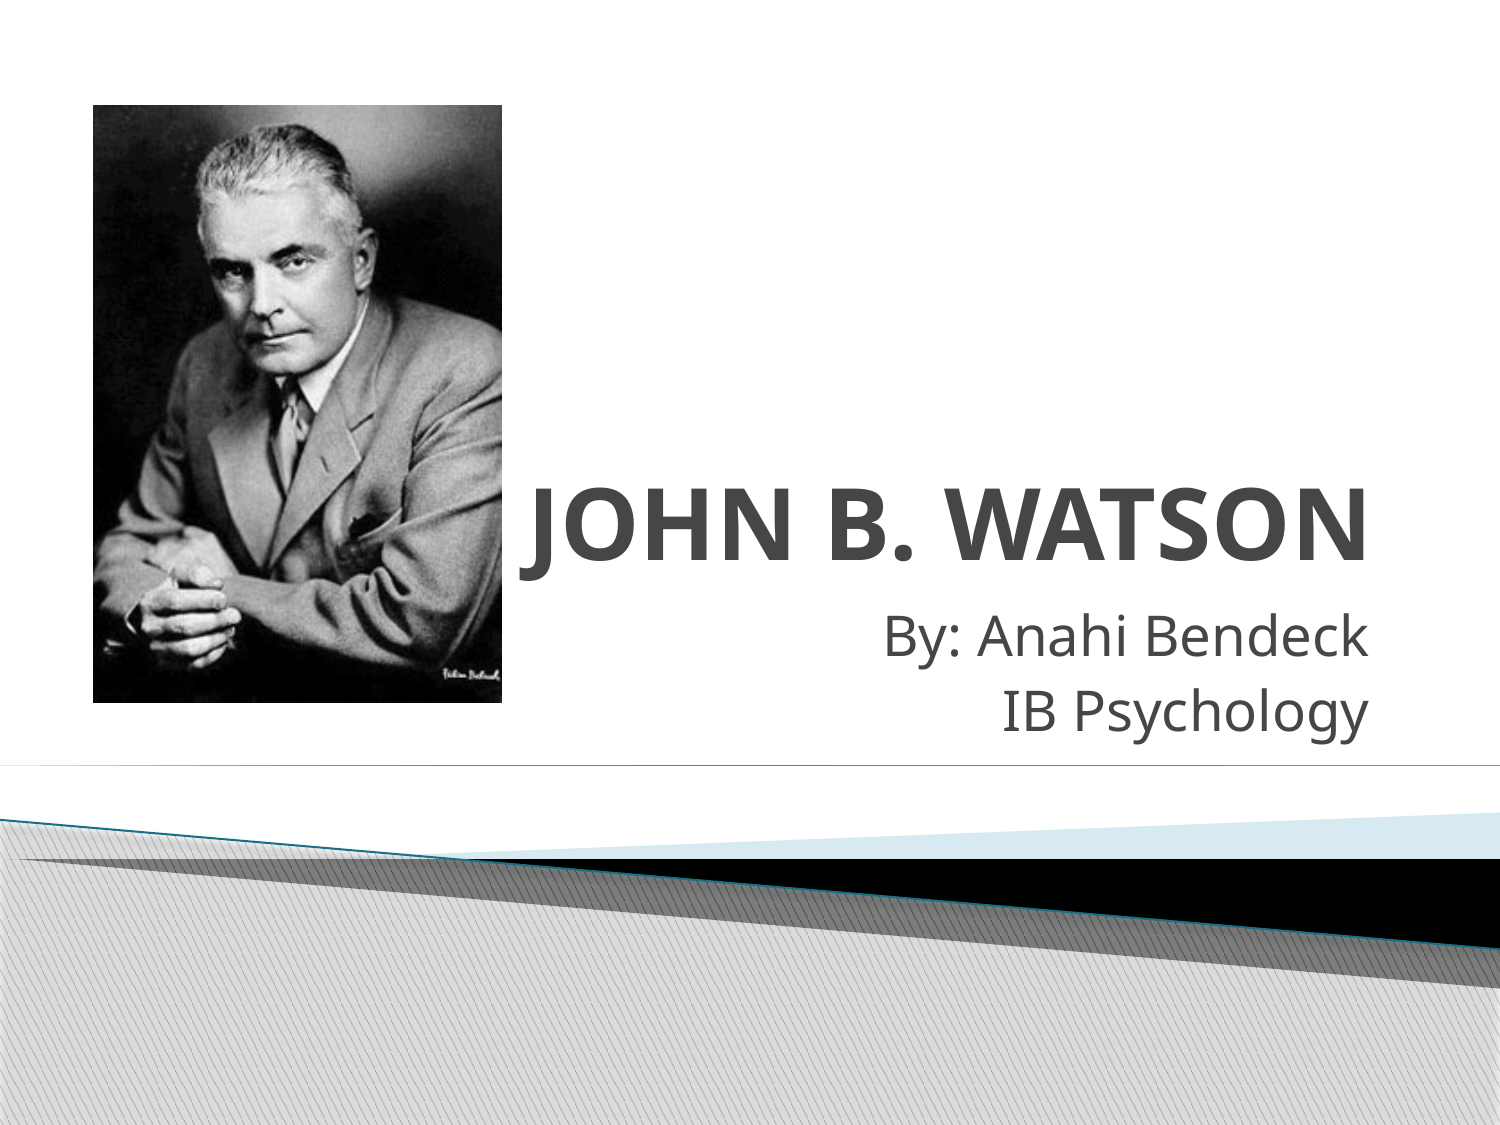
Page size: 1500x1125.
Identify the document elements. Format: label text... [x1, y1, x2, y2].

picture [93, 105, 502, 704]
picture [5, 859, 1500, 989]
title JOHN B. WATSON [507, 287, 1388, 588]
subtitle By: Anahi Bendeck IB Psychology [112, 592, 1388, 790]
